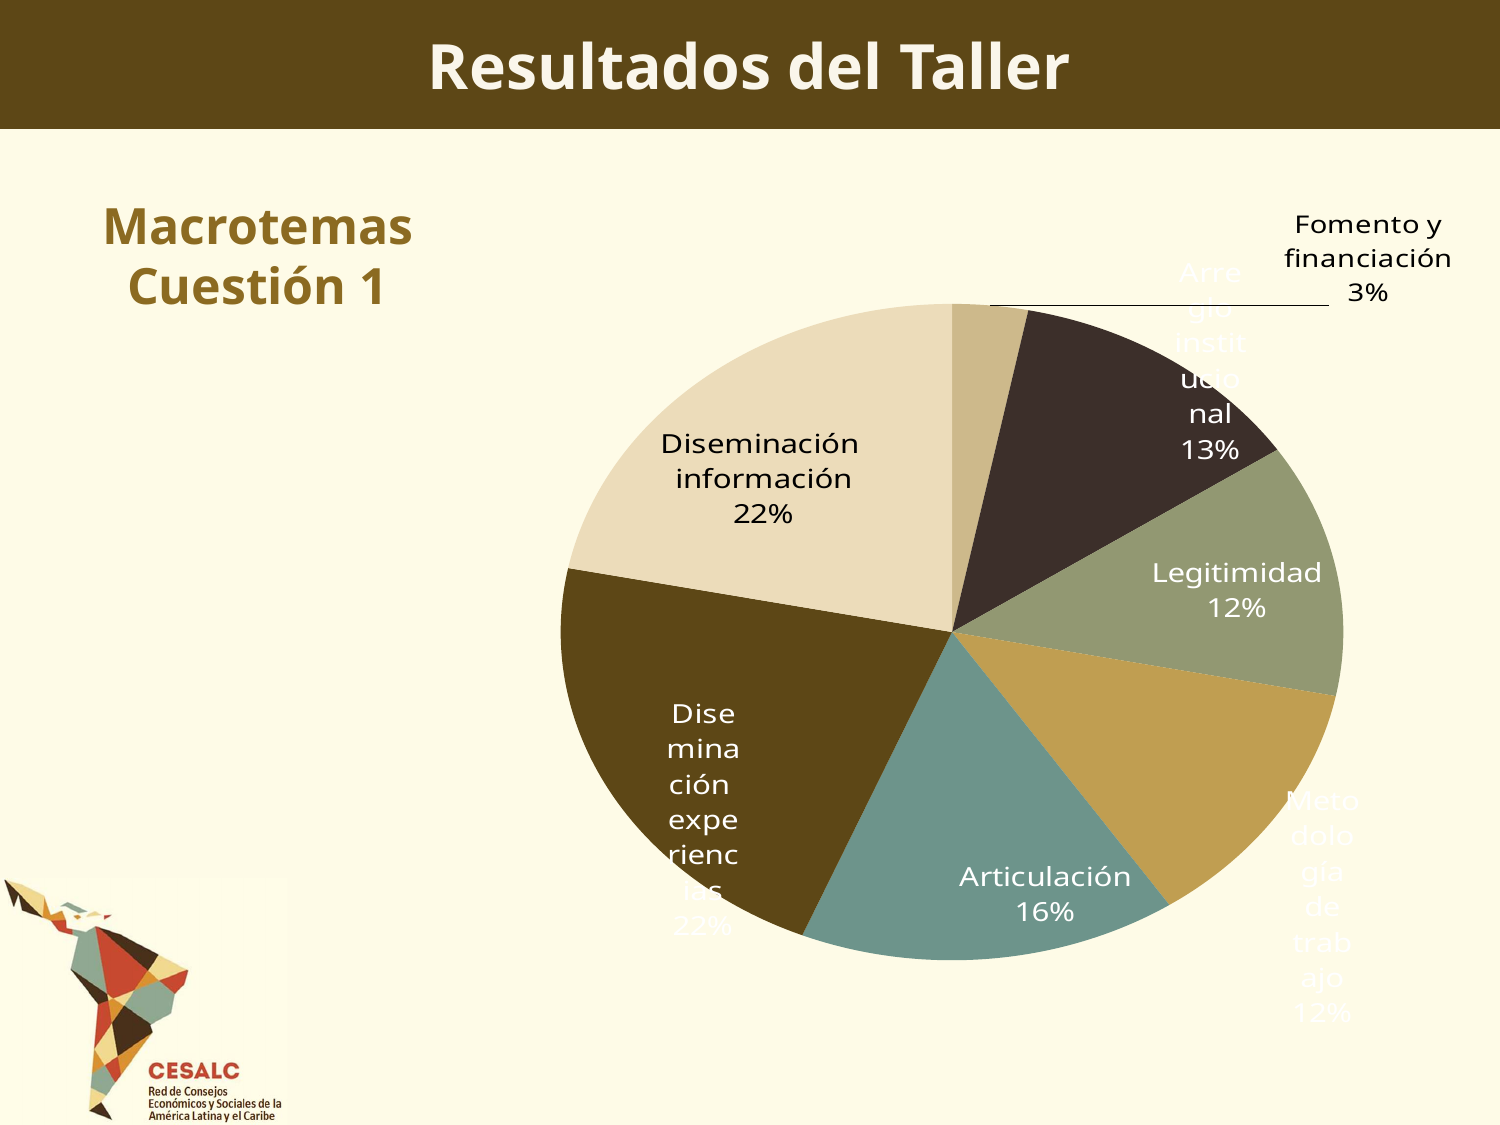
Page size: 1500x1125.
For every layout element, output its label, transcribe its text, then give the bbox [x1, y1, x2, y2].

picture [0, 878, 288, 1125]
chart [491, 140, 1454, 1067]
text_box Resultados del Taller [0, 0, 1500, 129]
text_box Macrotemas Cuestión 1 [58, 187, 457, 323]
